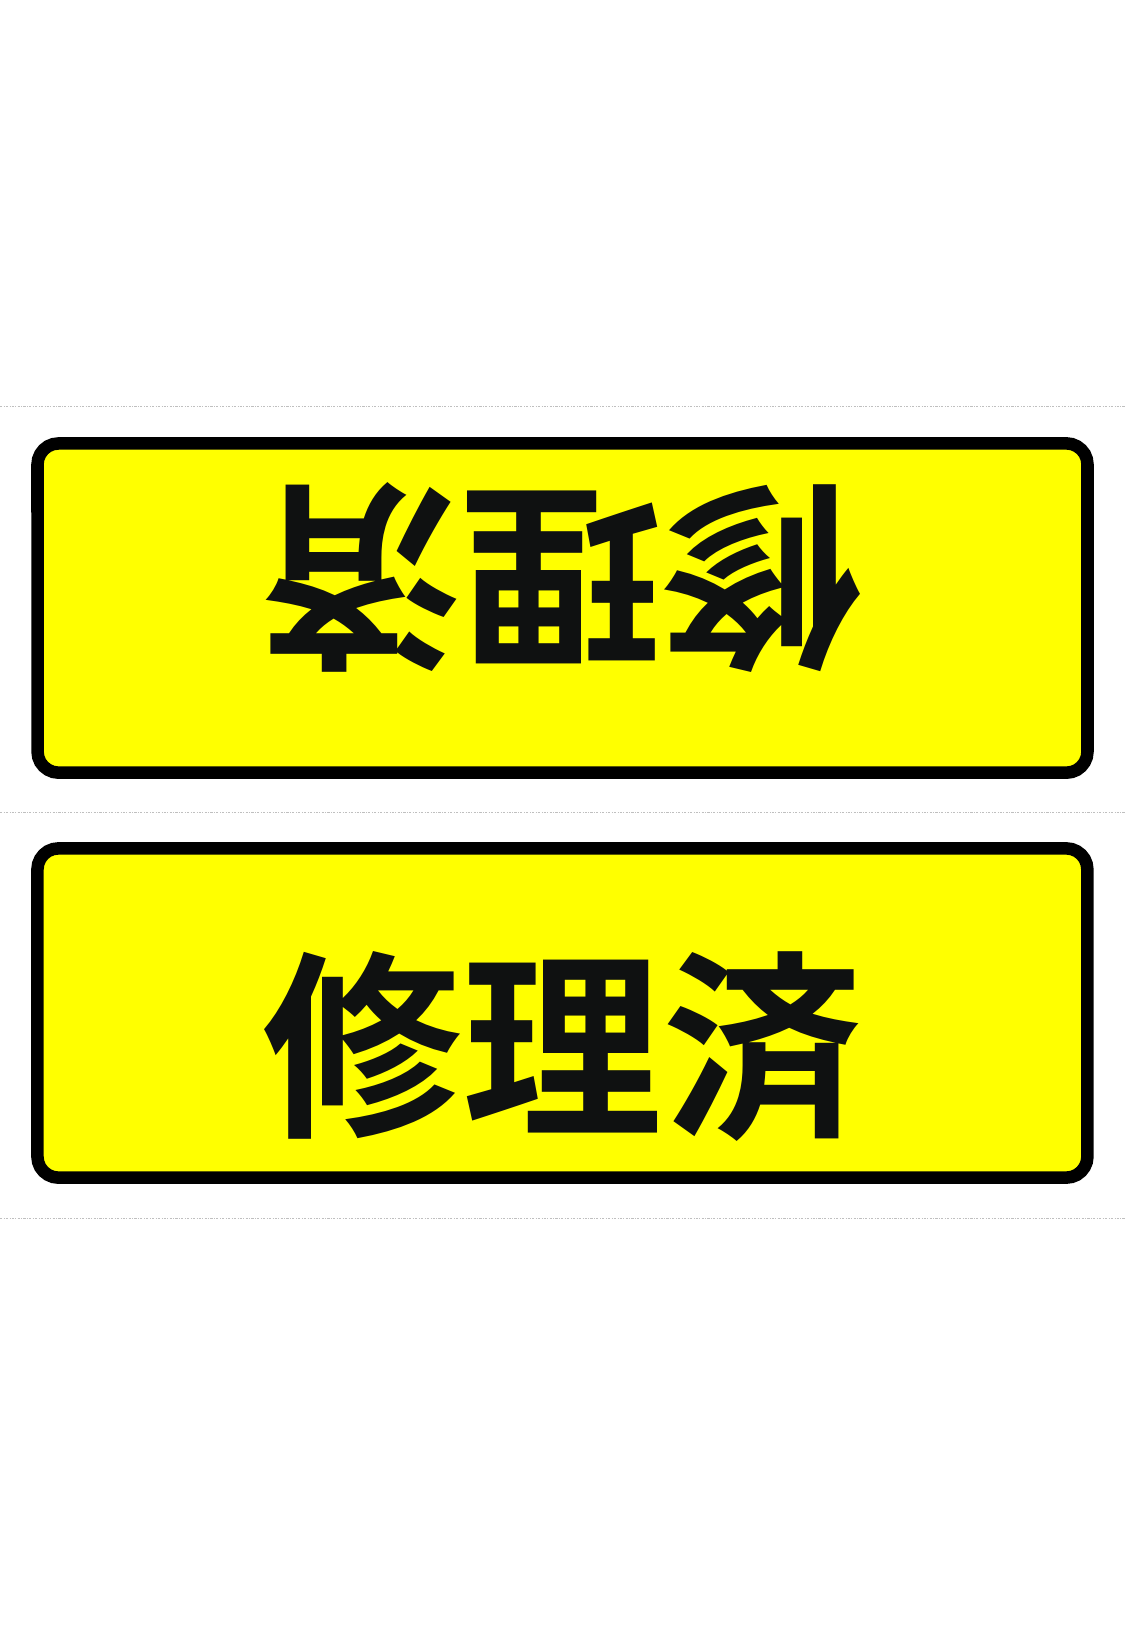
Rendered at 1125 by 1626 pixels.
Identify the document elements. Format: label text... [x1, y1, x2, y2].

text_box [36, 442, 1089, 774]
text_box 修理済 [247, 914, 878, 1170]
text_box 修理済 [247, 454, 878, 710]
text_box [36, 847, 1089, 1179]
